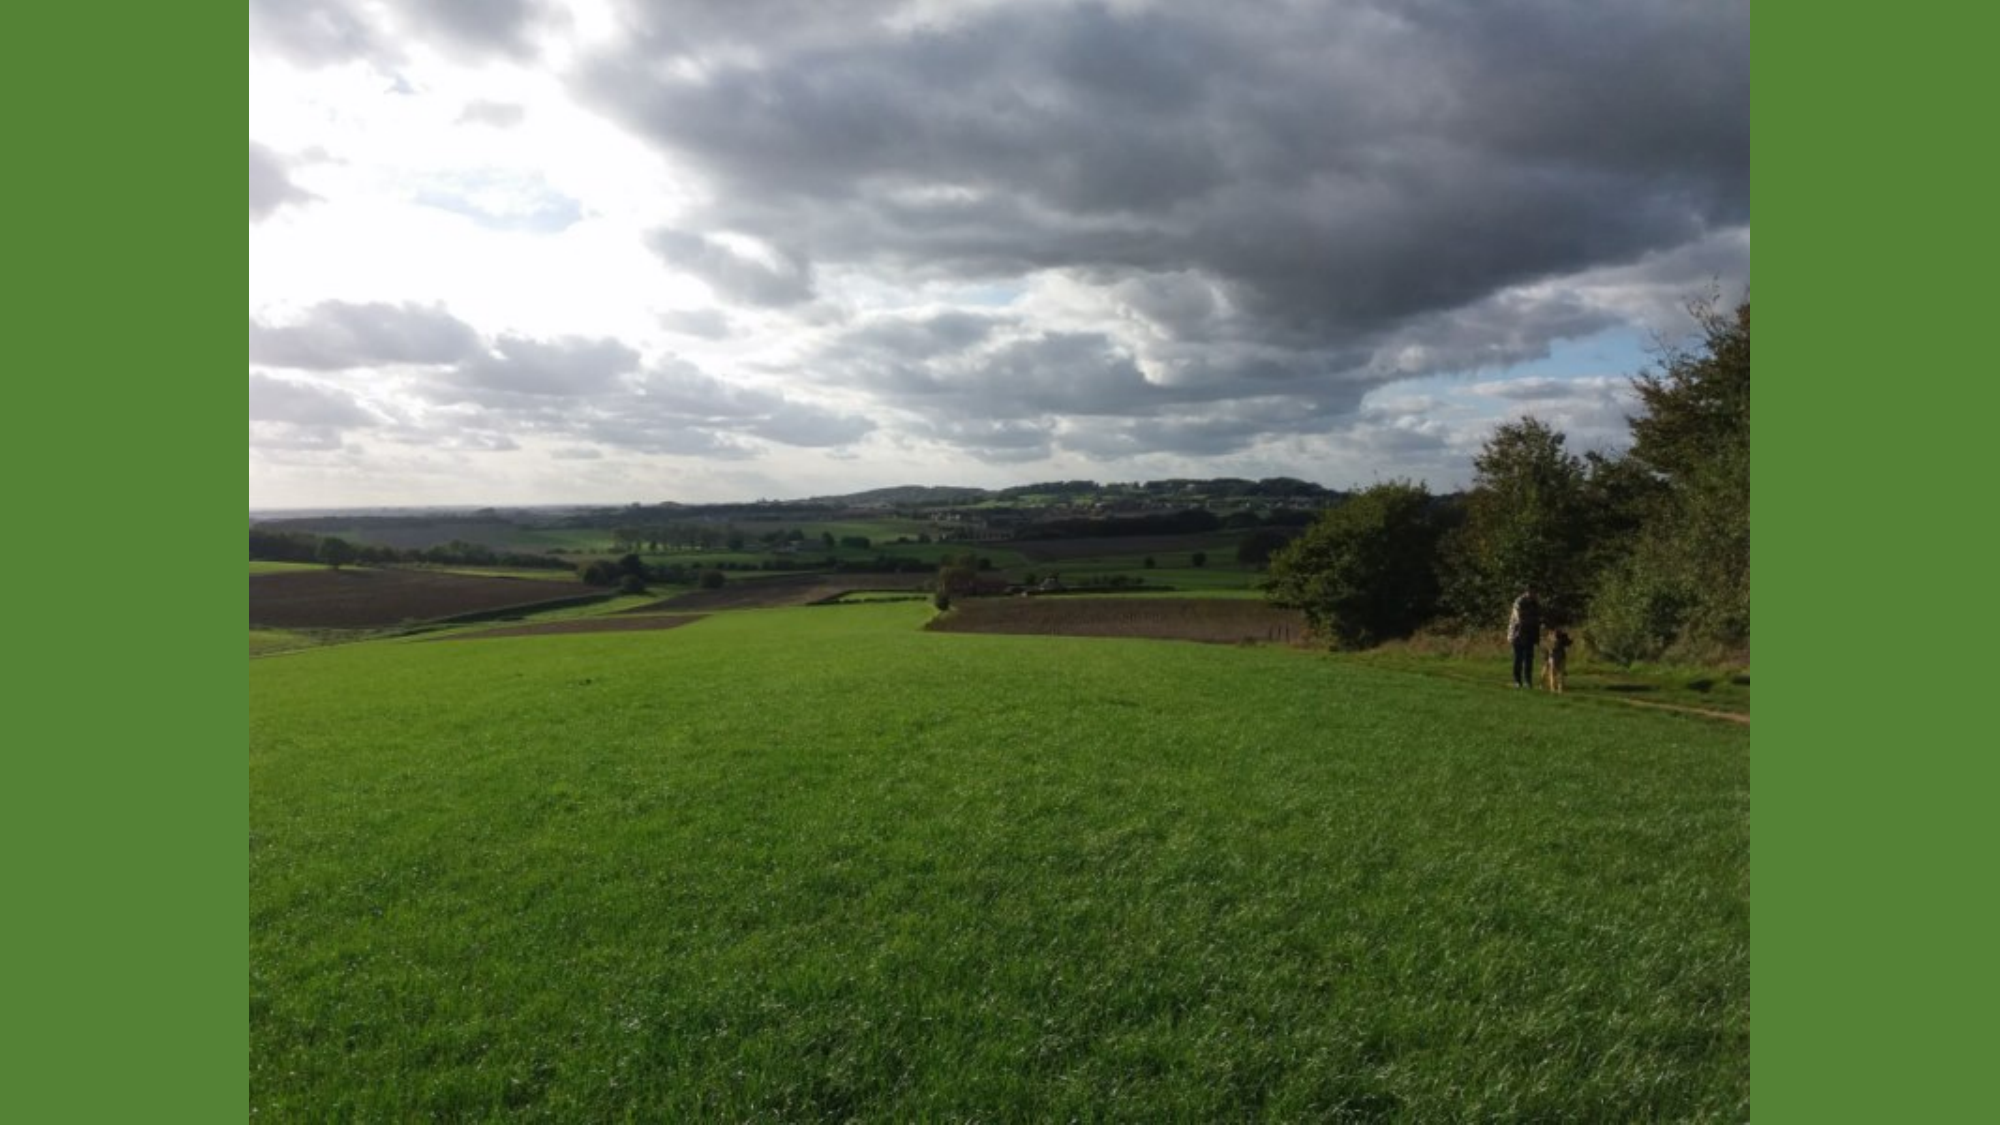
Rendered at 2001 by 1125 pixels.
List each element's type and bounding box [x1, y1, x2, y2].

picture [249, 0, 1750, 1125]
